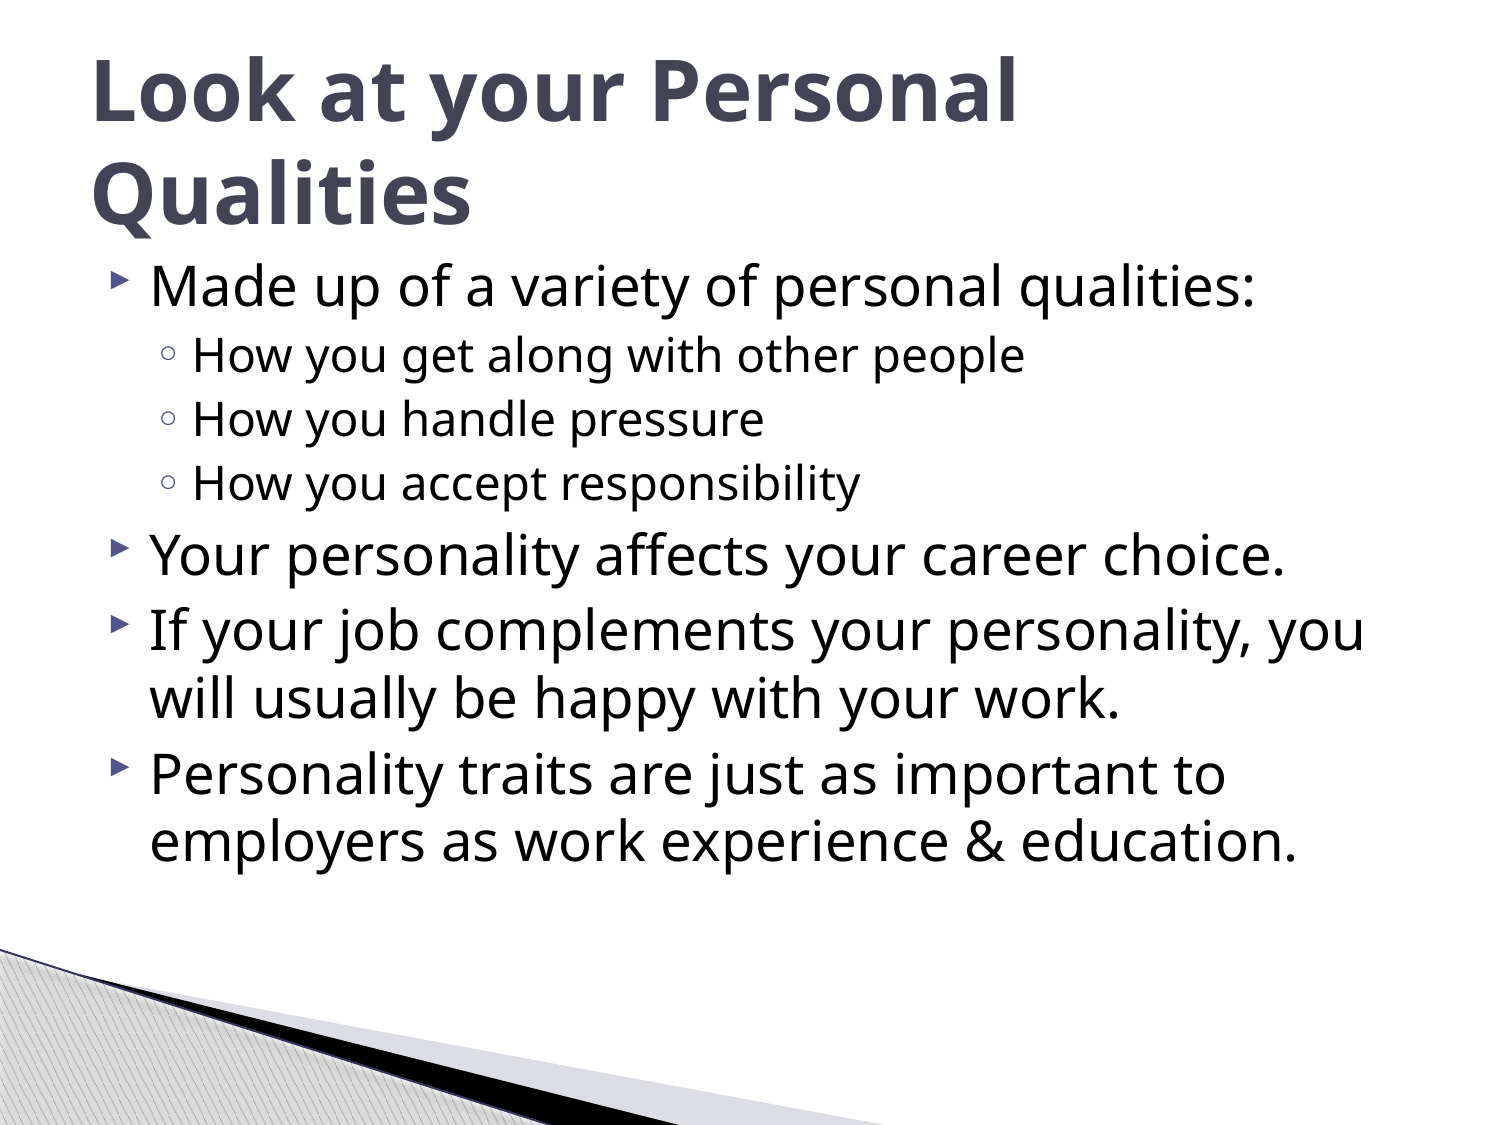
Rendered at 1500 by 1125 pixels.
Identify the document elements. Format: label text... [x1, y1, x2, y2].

title Look at your Personal Qualities [75, 45, 1425, 233]
list Made up of a variety of personal qualities: How you get along with other people How you handle pressure How you accept responsibility Your personality affects your career choice. If your job complements your personality, you will usually be happy with your work. Personality traits are just as important to employers as work experience & education. [75, 243, 1425, 986]
